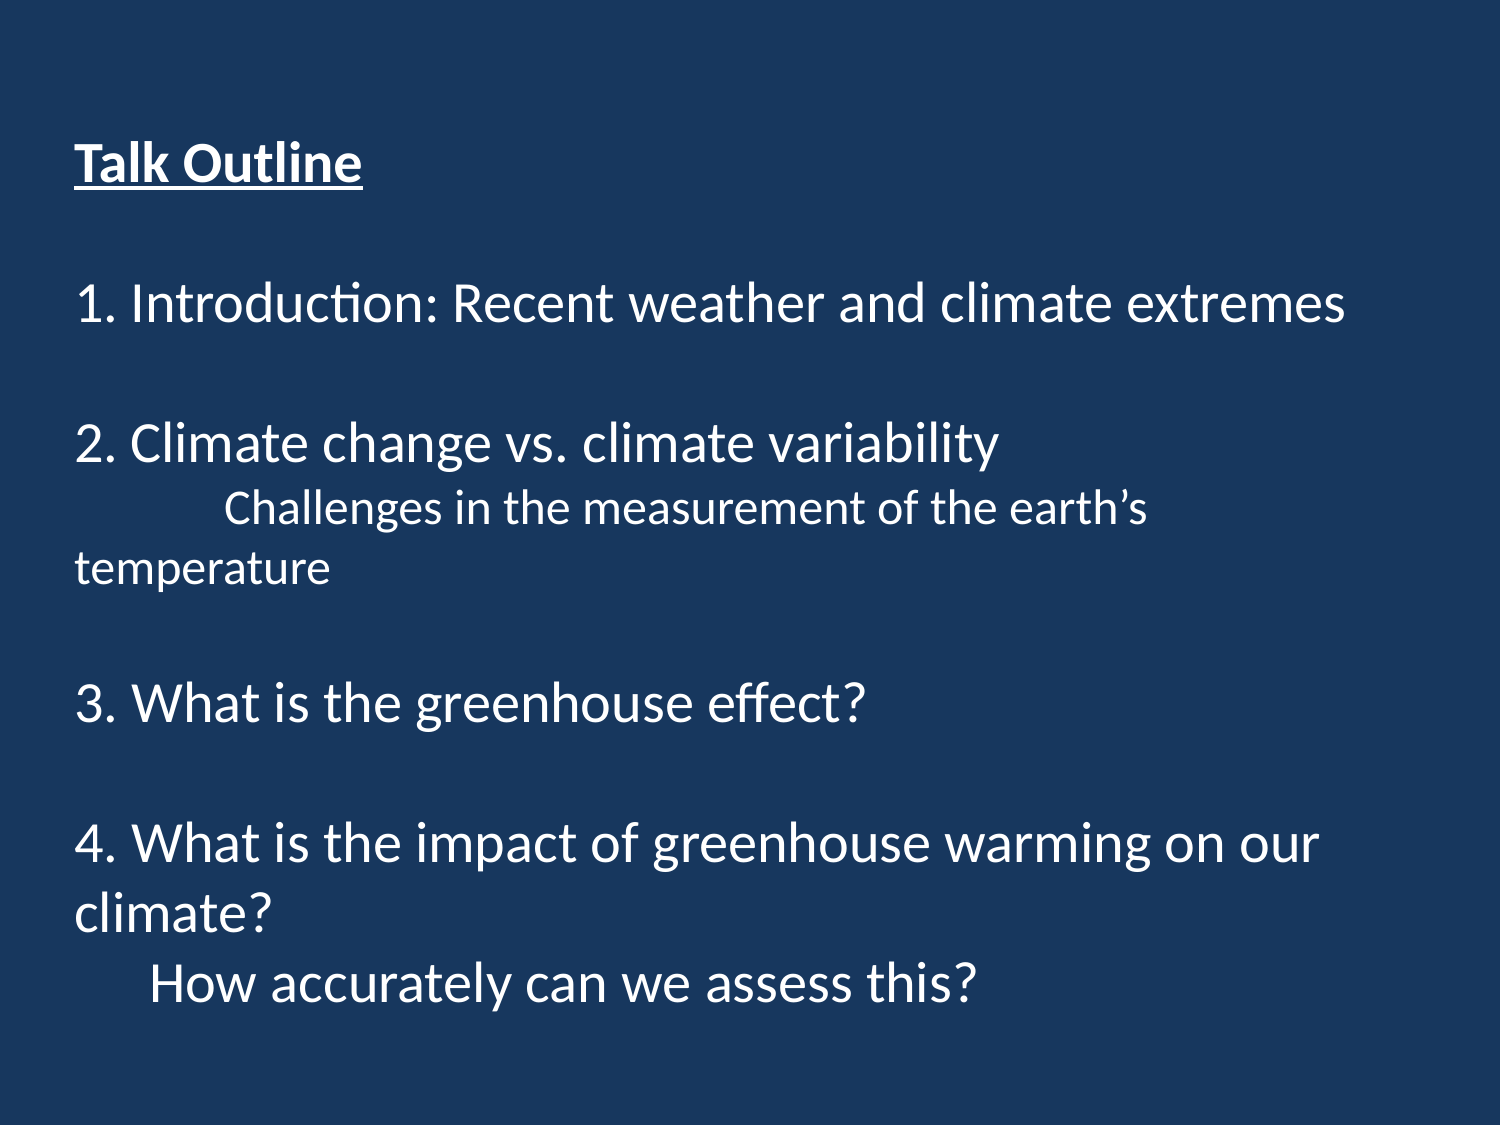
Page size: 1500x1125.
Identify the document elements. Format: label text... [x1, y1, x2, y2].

text_box Talk Outline Introduction: Recent weather and climate extremes Climate change vs. climate variability Challenges in the measurement of the earth’s temperature 3. What is the greenhouse effect? 4. What is the impact of greenhouse warming on our climate? How accurately can we assess this? [59, 117, 1417, 1022]
